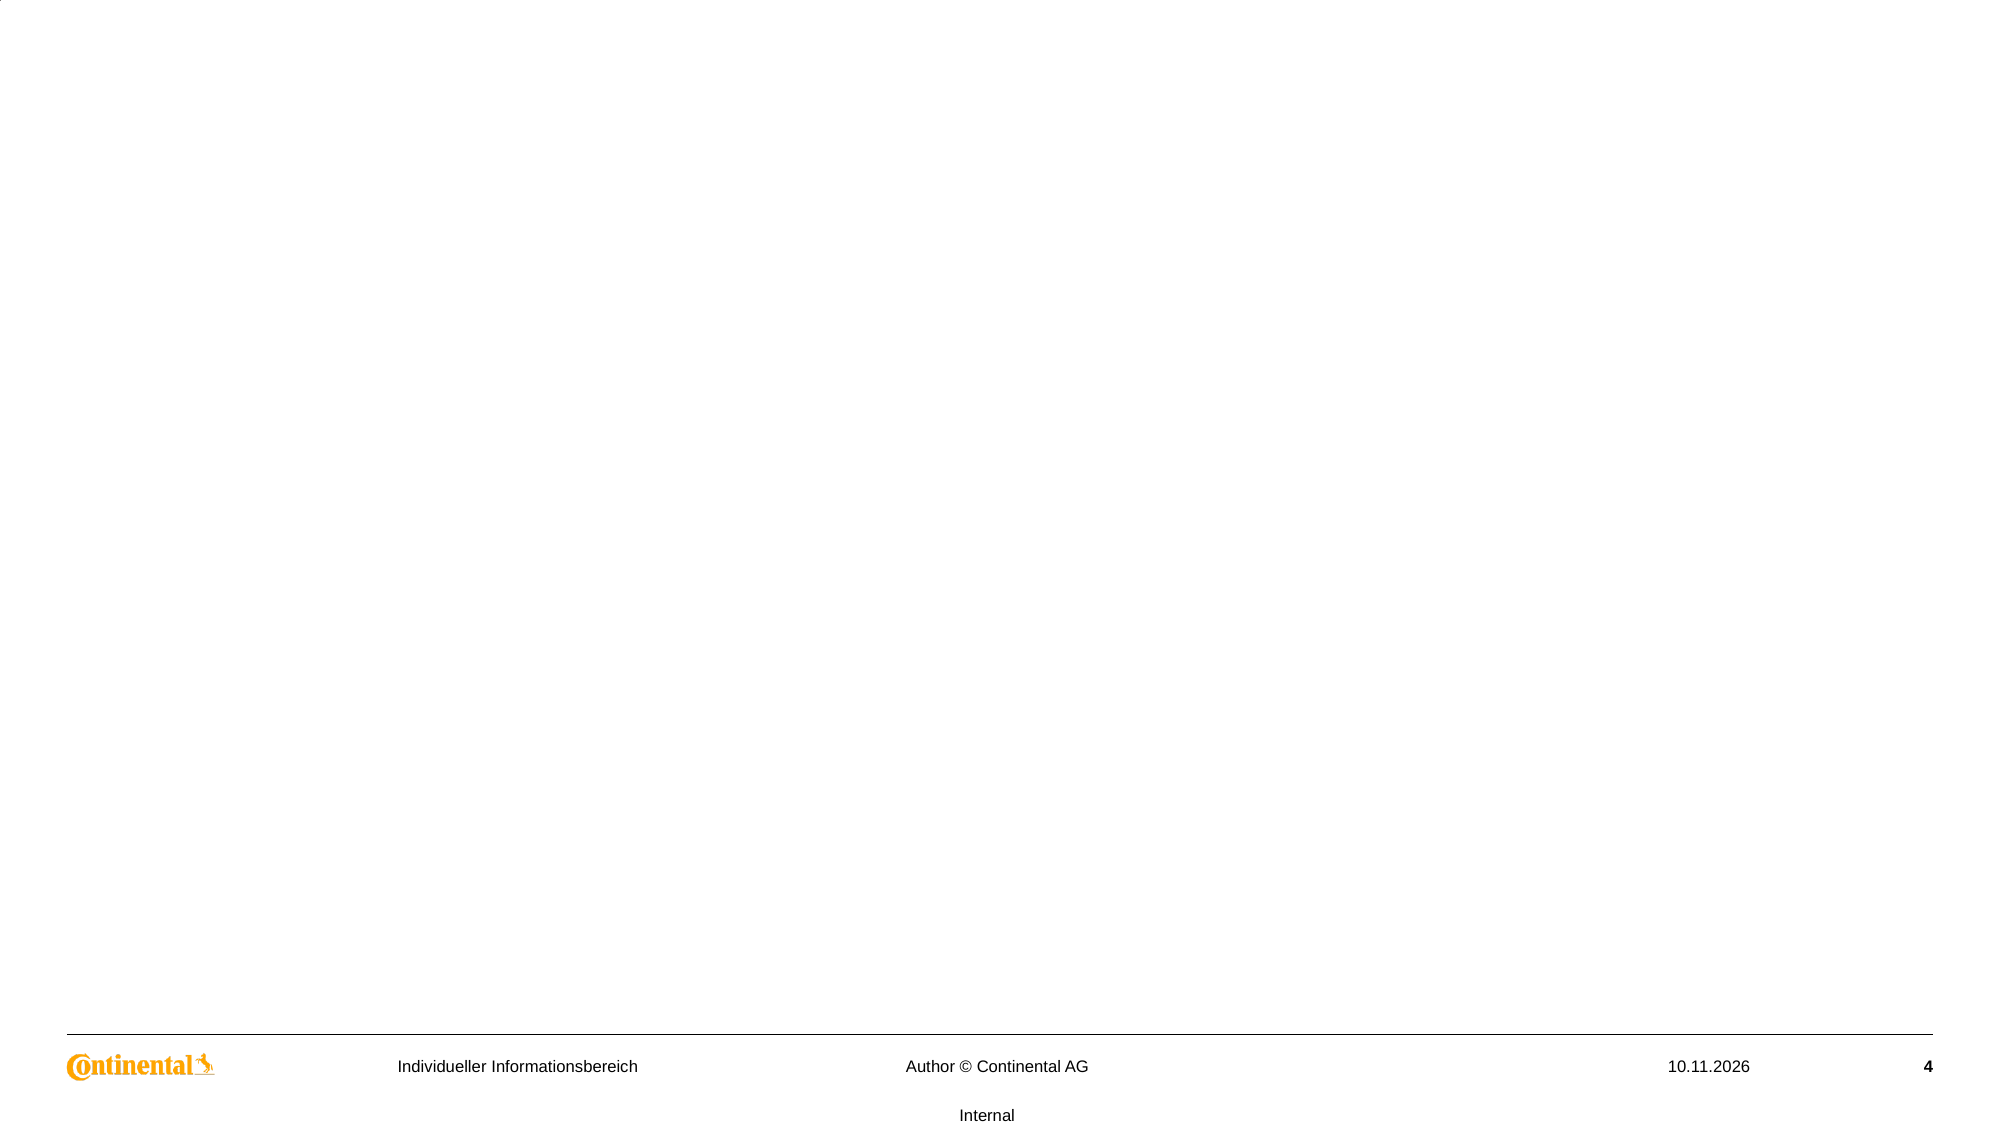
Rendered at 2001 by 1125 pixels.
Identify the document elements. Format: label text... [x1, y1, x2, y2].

slide_number 4 [1850, 1053, 1933, 1079]
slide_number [1590, 1053, 1751, 1079]
footer Author © Continental AG [793, 1053, 1207, 1079]
